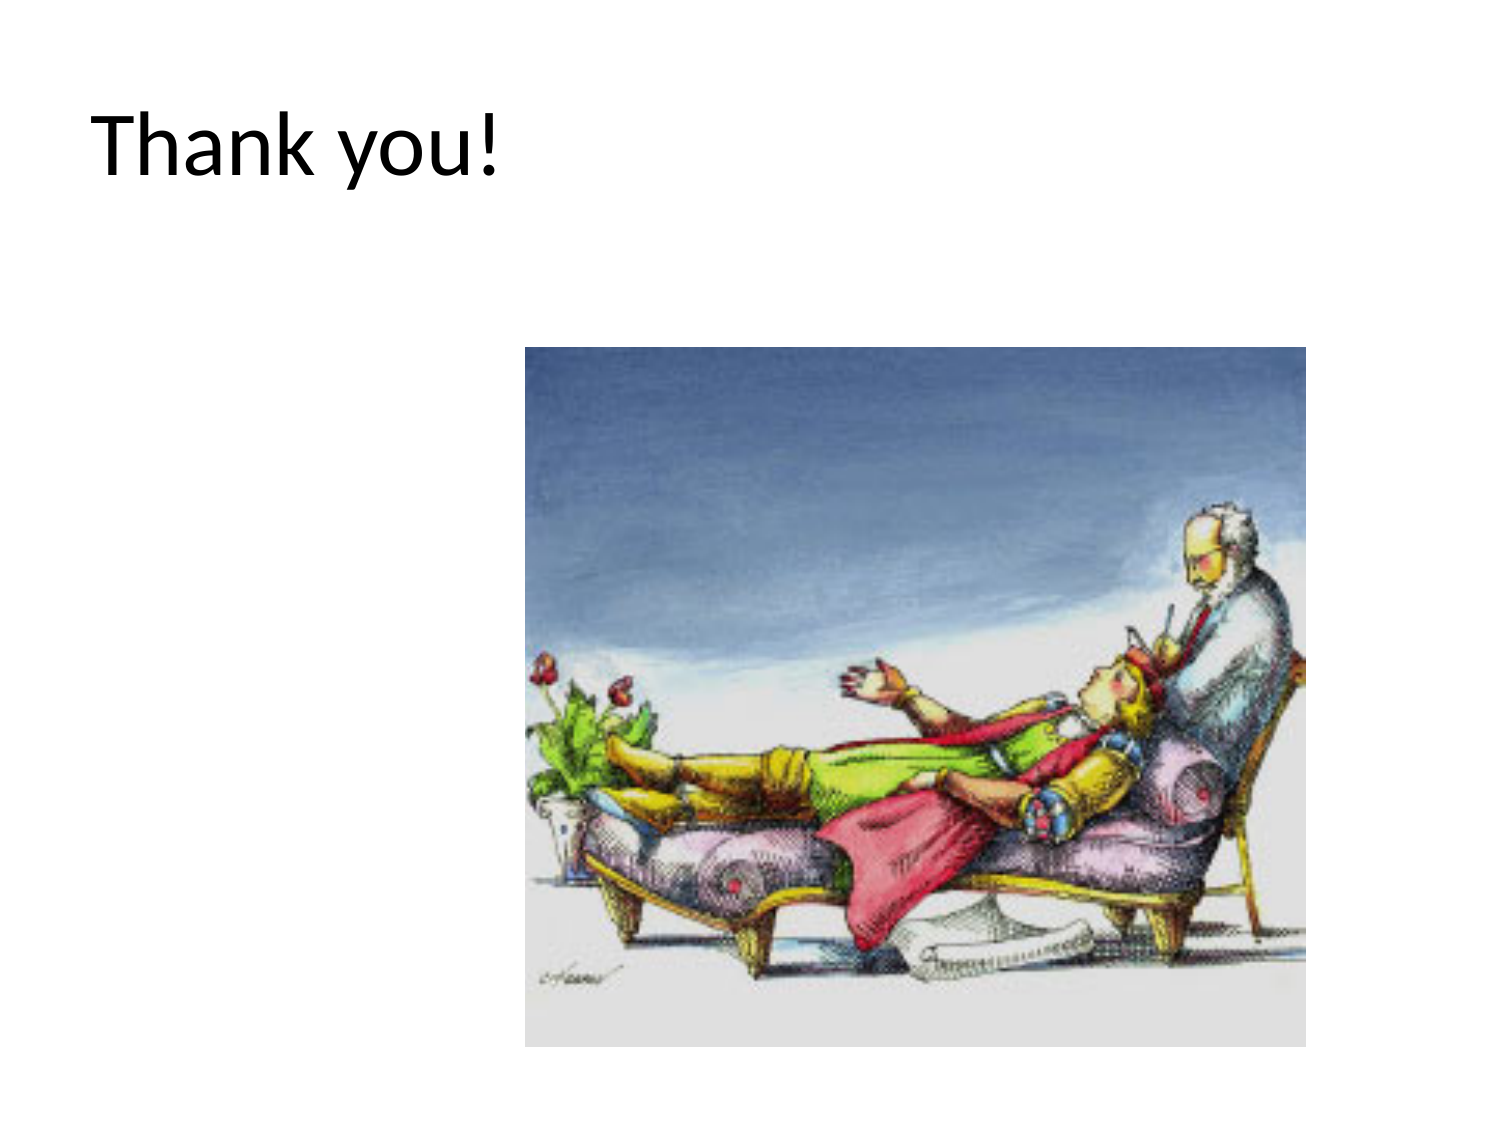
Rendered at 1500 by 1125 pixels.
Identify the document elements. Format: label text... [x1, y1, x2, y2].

picture [525, 346, 1306, 1047]
title Thank you! [75, 45, 1425, 233]
